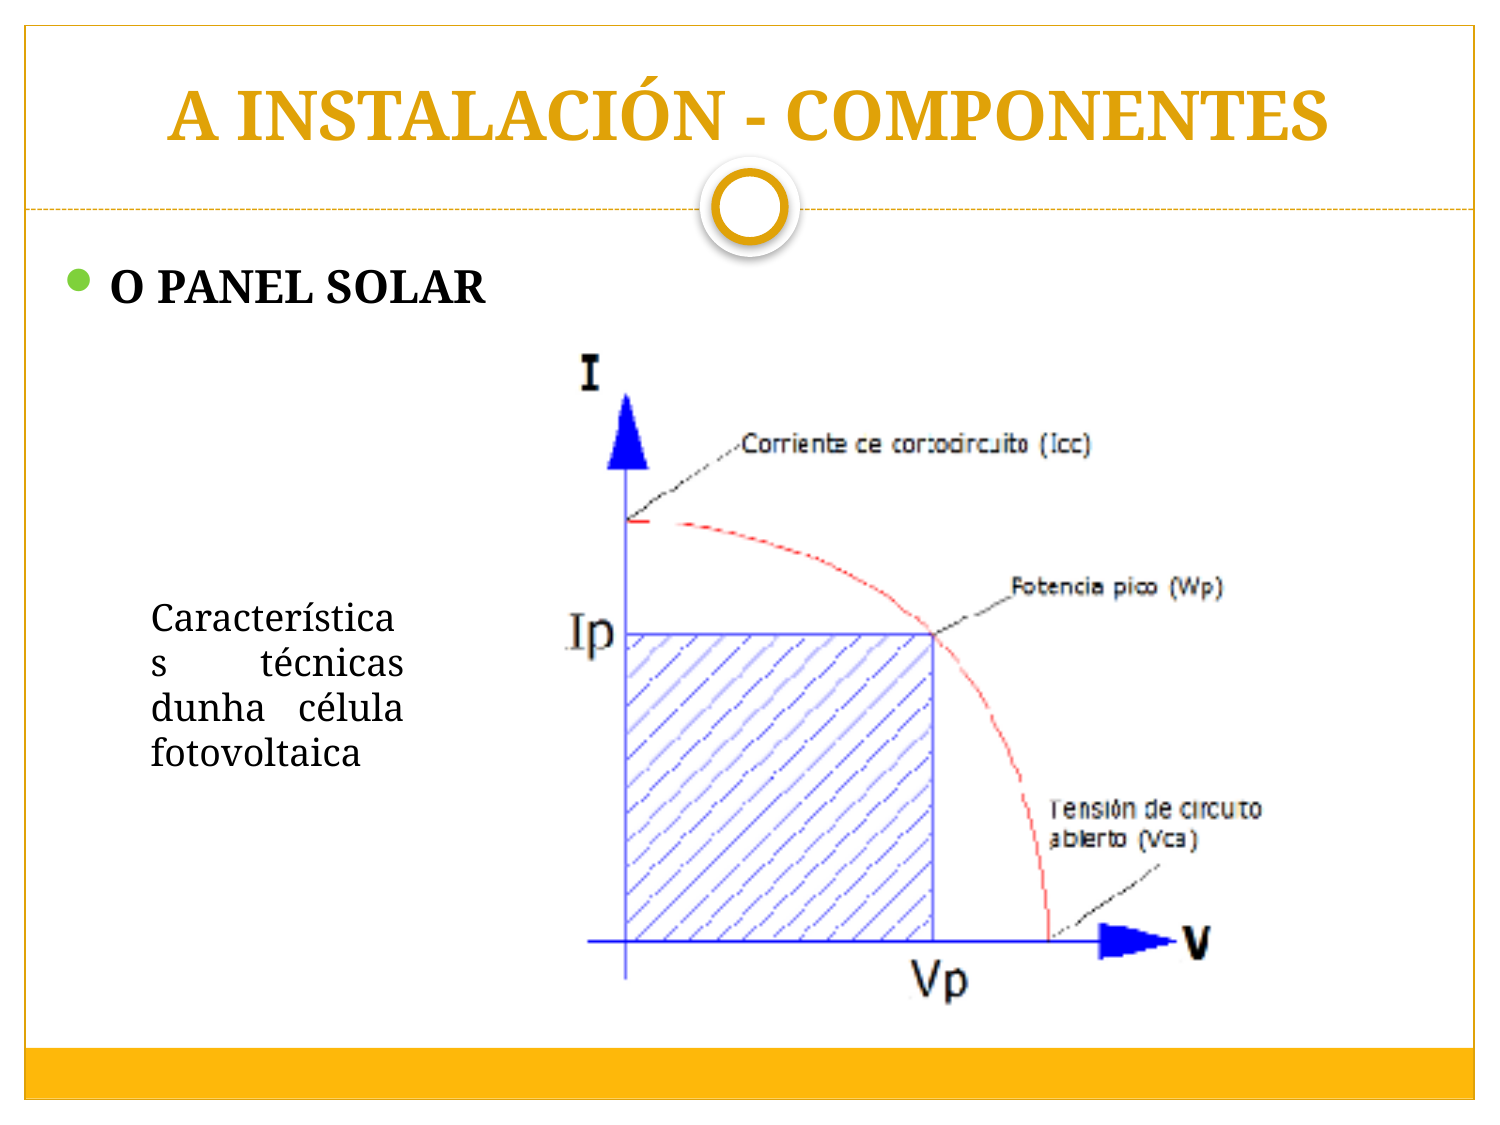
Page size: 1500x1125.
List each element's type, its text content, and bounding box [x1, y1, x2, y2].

title A INSTALACIÓN - COMPONENTES [49, 37, 1450, 162]
picture [548, 337, 1341, 1018]
text_box Características técnicas dunha célula fotovoltaica [135, 586, 420, 781]
list O PANEL SOLAR [49, 250, 1445, 1001]
